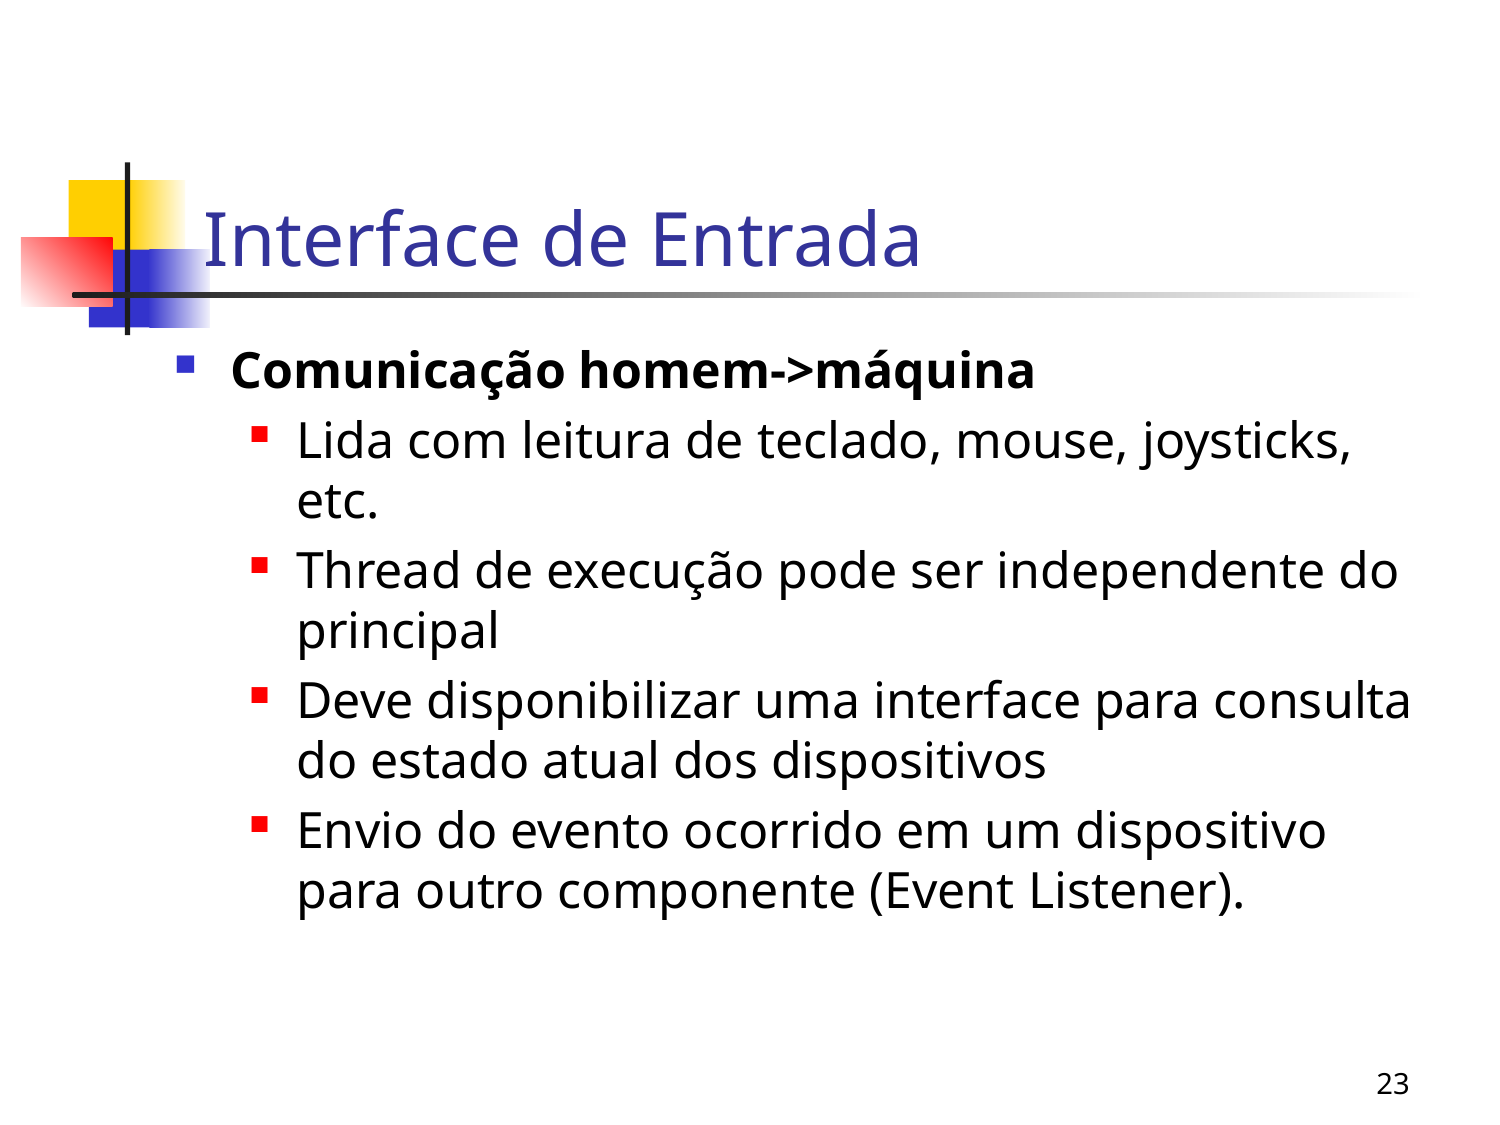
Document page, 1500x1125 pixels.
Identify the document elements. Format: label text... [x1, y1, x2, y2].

list Comunicação homem->máquina Lida com leitura de teclado, mouse, joysticks, etc. Thread de execução pode ser independente do principal Deve disponibilizar uma interface para consulta do estado atual dos dispositivos Envio do evento ocorrido em um dispositivo para outro componente (Event Listener). [159, 331, 1435, 1006]
title Interface de Entrada [188, 101, 1468, 289]
slide_number 23 [1112, 1037, 1426, 1113]
